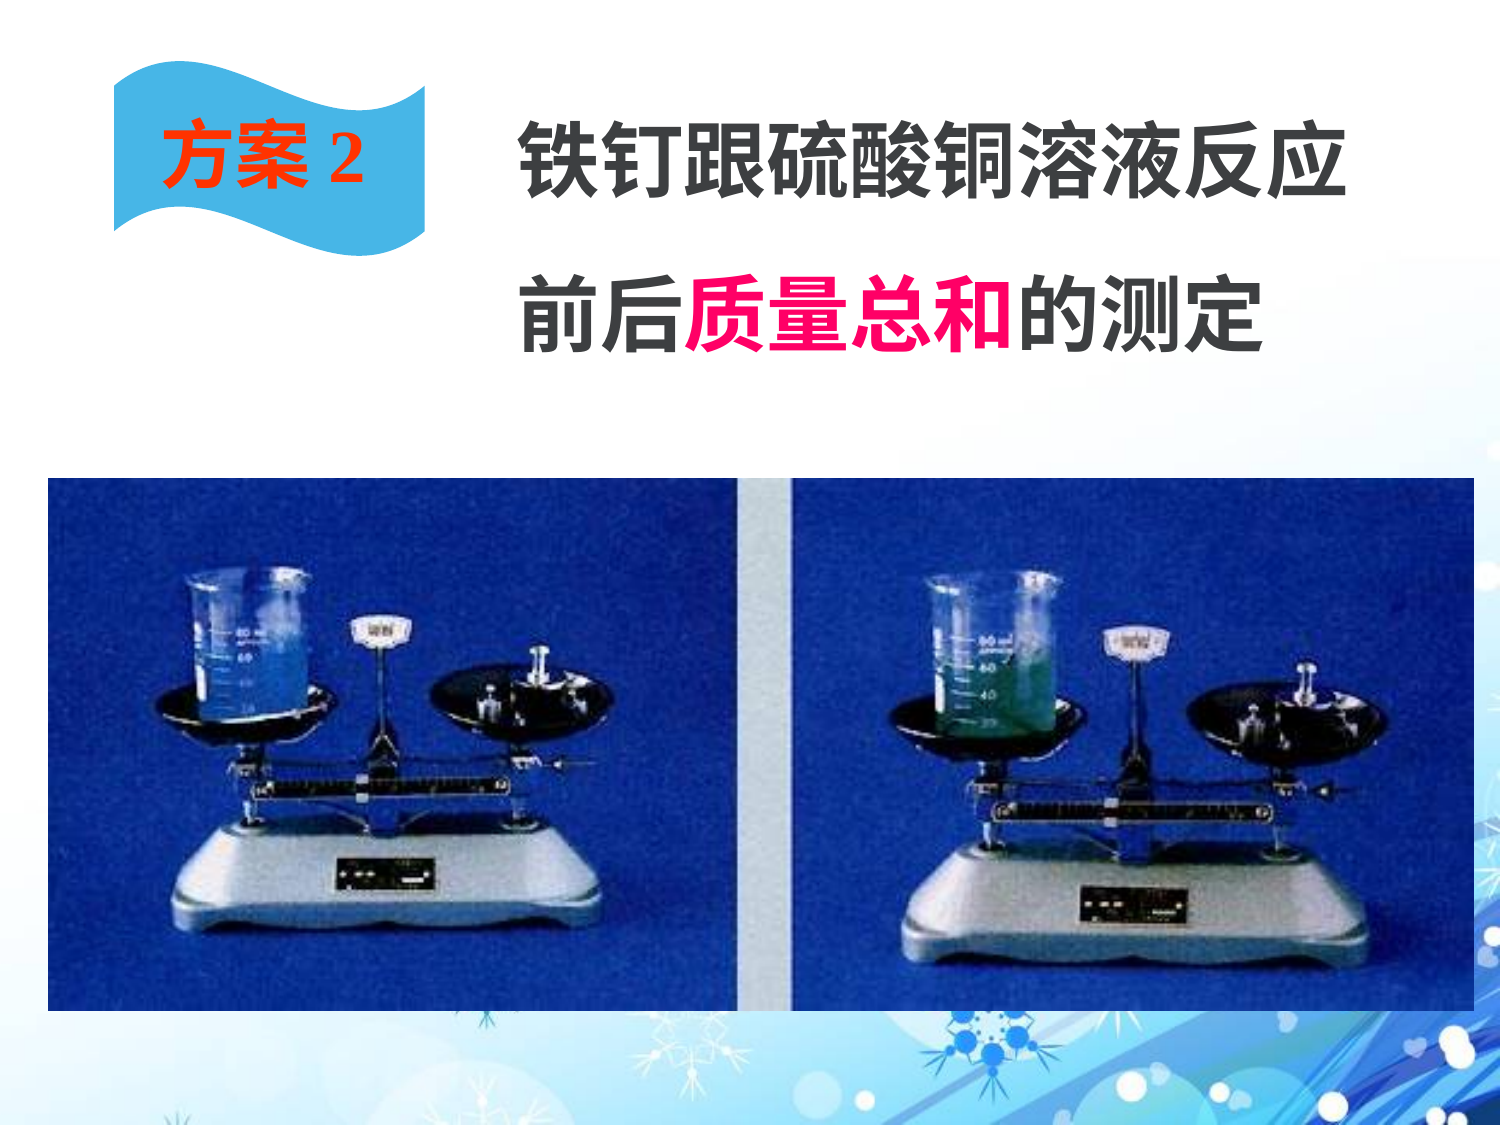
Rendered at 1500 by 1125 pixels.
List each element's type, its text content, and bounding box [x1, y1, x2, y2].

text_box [113, 59, 425, 257]
picture [0, 13, 1500, 1125]
text_box 铁钉跟硫酸铜溶液反应 前后质量总和的测定 [501, 100, 1474, 370]
